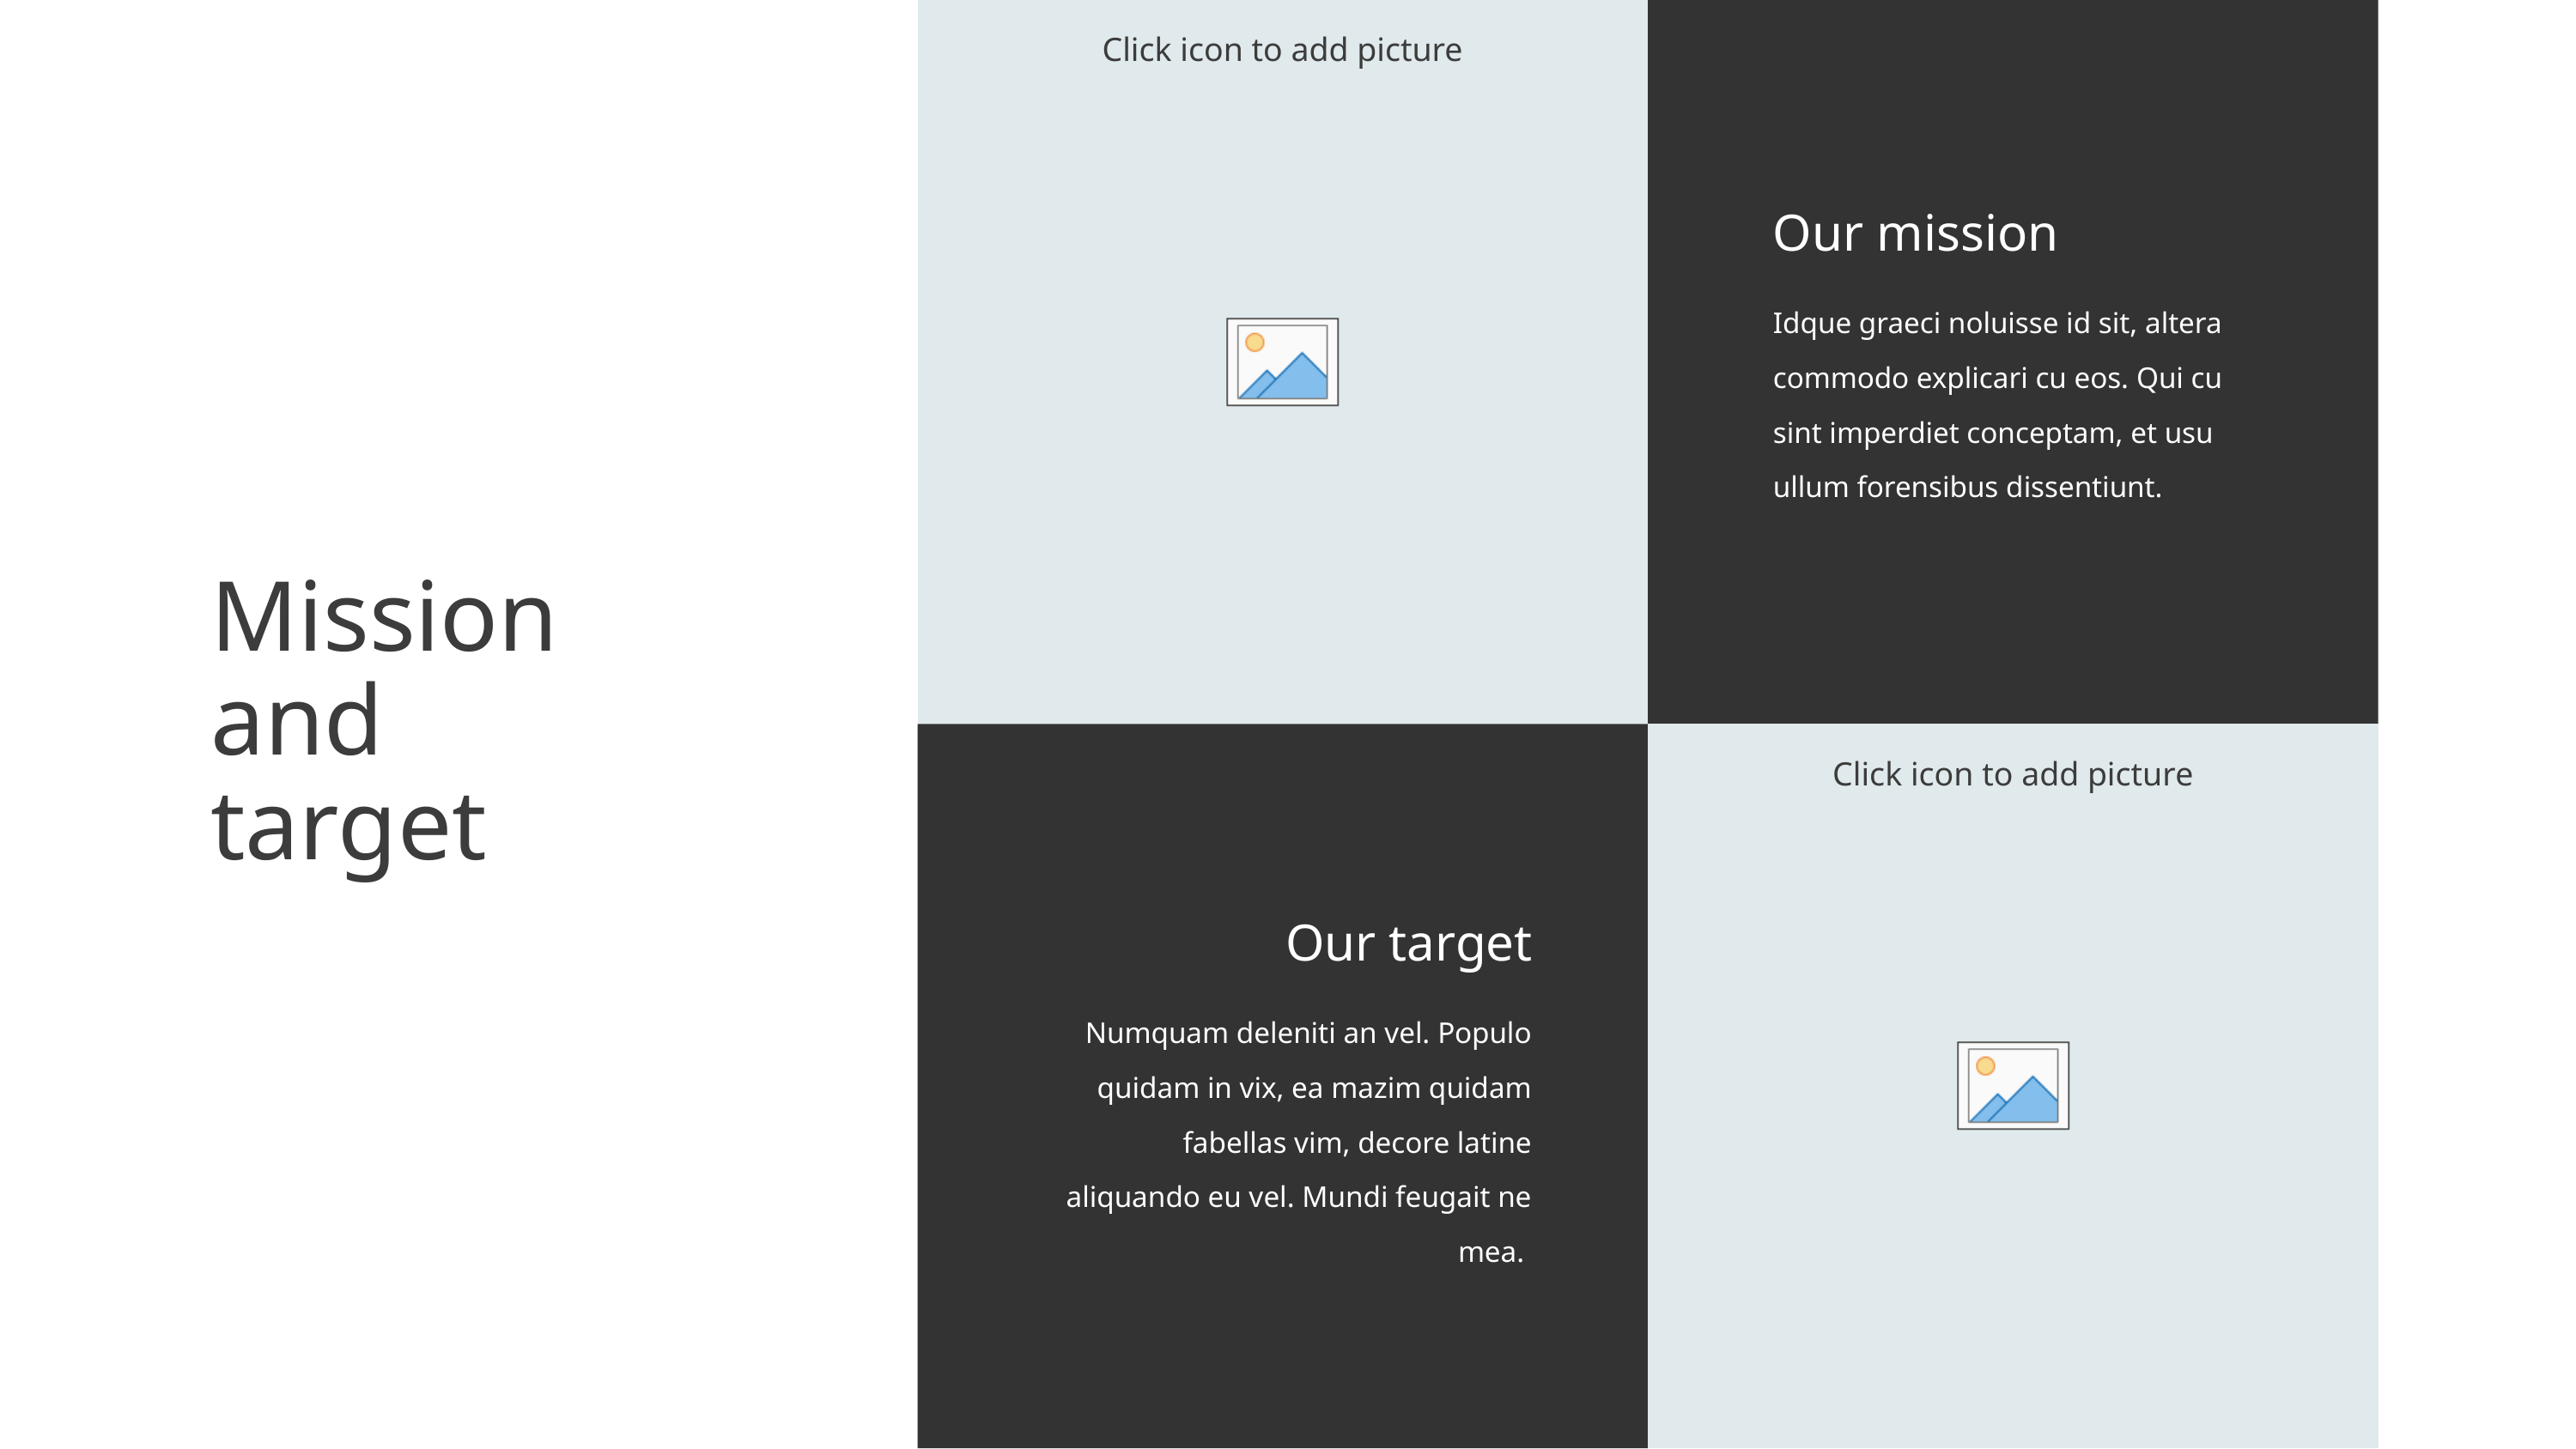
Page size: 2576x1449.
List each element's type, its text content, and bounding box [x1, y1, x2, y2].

list Our mission [1759, 185, 2277, 268]
picture [917, 0, 2379, 1448]
title Mission and target [197, 512, 835, 937]
list Idque graeci noluisse id sit, altera commodo explicari cu eos. Qui cu sint imperdiet conceptam, et usu ullum forensibus dissentiunt. [1759, 277, 2277, 561]
list Numquam deleniti an vel. Populo quidam in vix, ea mazim quidam fabellas vim, decore latine aliquando eu vel. Mundi feugait ne mea. [1028, 987, 1546, 1270]
list Our target [1028, 894, 1546, 978]
